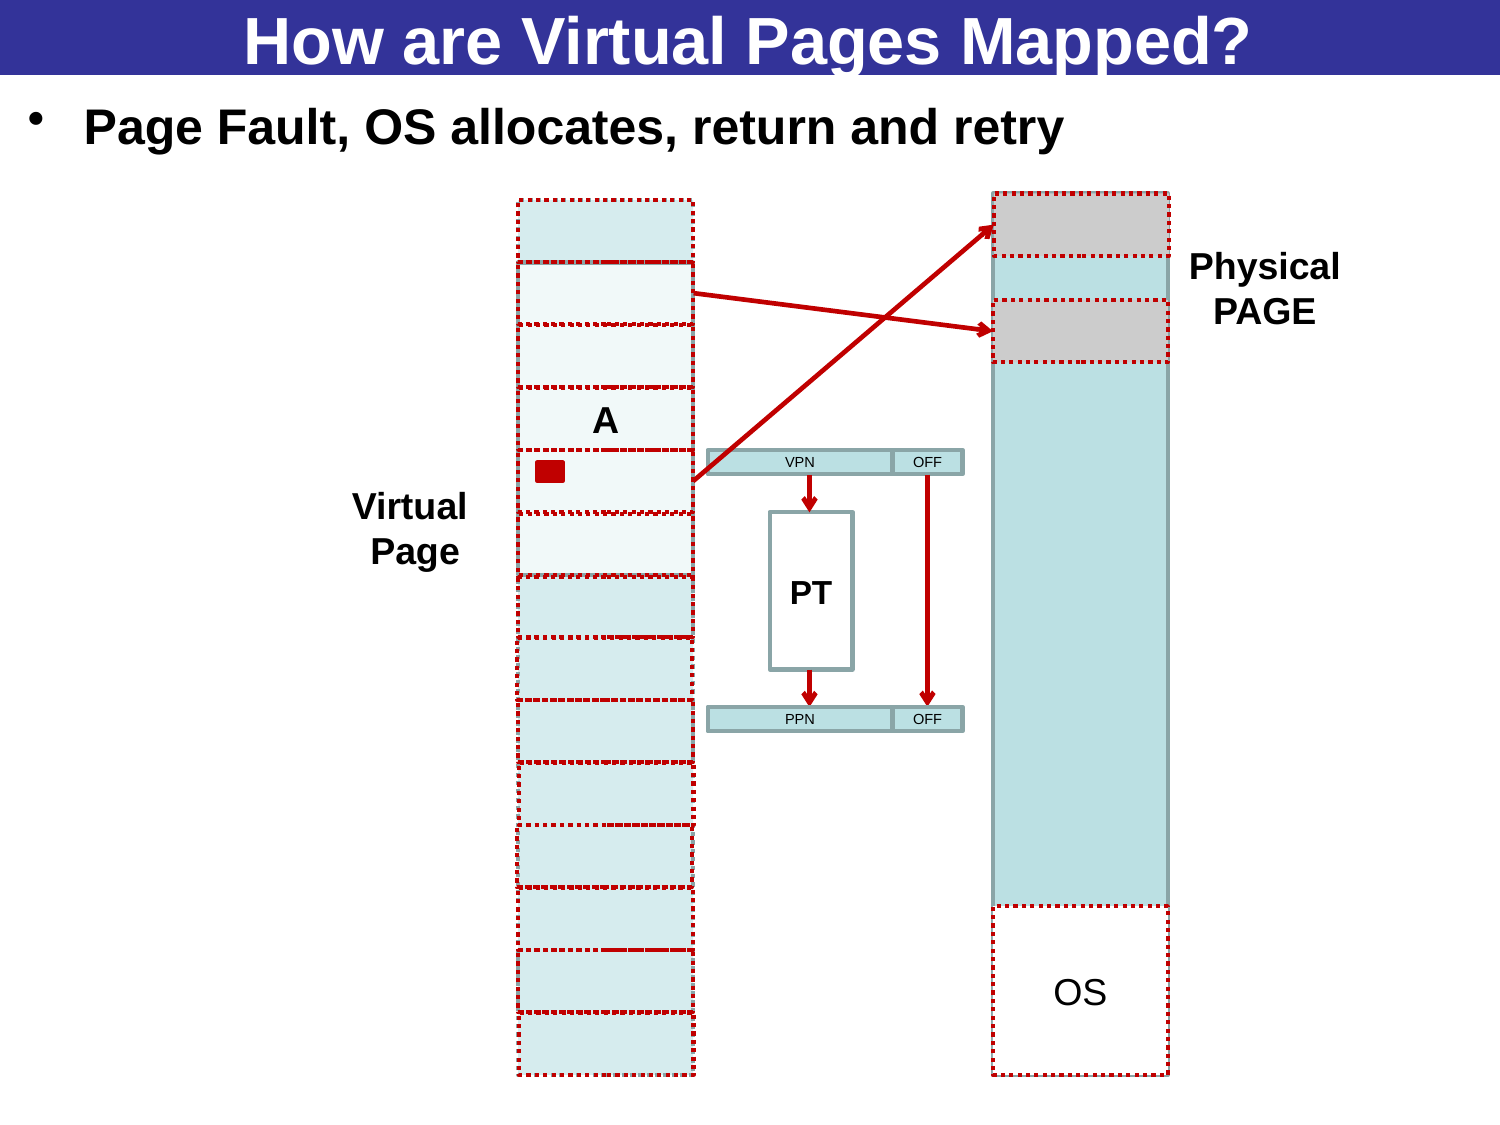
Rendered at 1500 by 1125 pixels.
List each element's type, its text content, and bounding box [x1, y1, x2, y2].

text_box [516, 260, 687, 326]
text_box [516, 948, 695, 1014]
text_box [517, 760, 696, 827]
text_box [516, 198, 695, 264]
text_box OS [991, 904, 1170, 1077]
title How are Virtual Pages Mapped? [0, 0, 1500, 75]
text_box [999, 298, 1170, 364]
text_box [707, 491, 963, 732]
text_box [516, 698, 695, 764]
text_box [517, 1010, 696, 1077]
text_box Virtual Page [337, 474, 494, 580]
text_box [516, 512, 695, 574]
text_box [515, 635, 694, 702]
text_box [516, 573, 695, 639]
text_box [535, 460, 565, 483]
text_box [992, 191, 1171, 258]
text_box [516, 448, 695, 514]
text_box [516, 385, 687, 452]
text_box [991, 363, 1170, 907]
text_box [692, 224, 994, 482]
list Page Fault, OS allocates, return and retry [12, 87, 1488, 1088]
text_box Physical PAGE [1174, 234, 1356, 340]
text_box [516, 323, 687, 389]
text_box [516, 885, 695, 952]
text_box [515, 823, 694, 889]
text_box [999, 256, 1170, 302]
